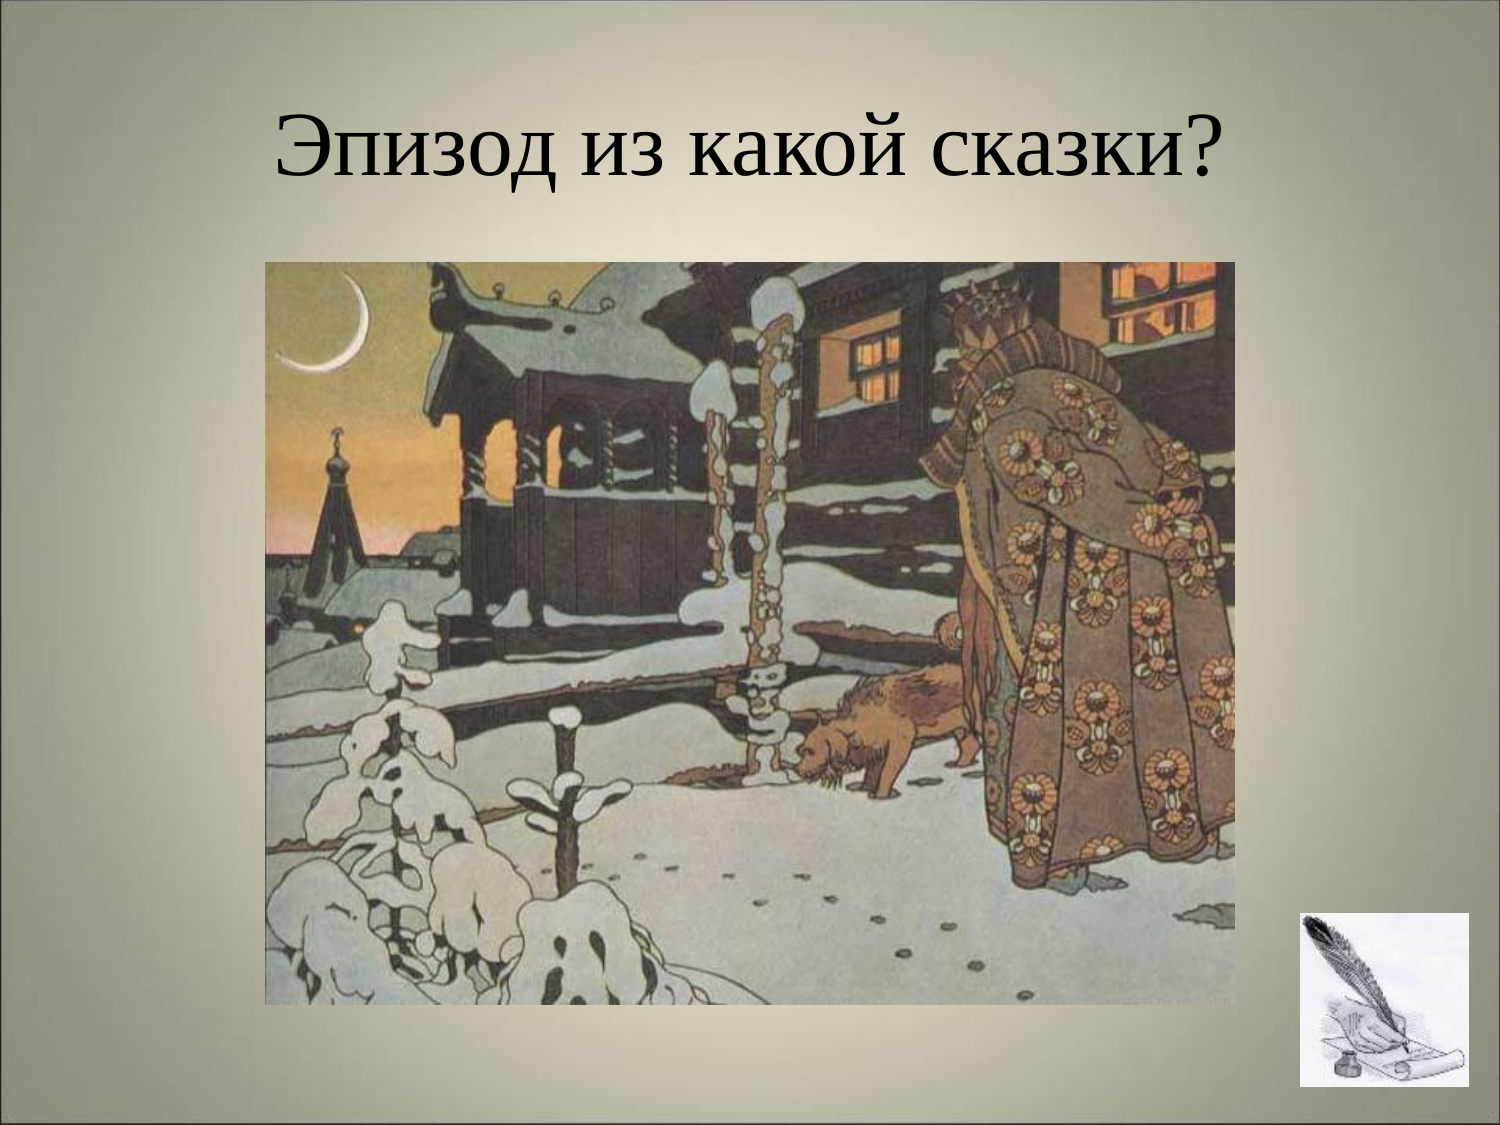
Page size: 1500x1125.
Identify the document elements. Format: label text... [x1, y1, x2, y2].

title Эпизод из какой сказки? [74, 44, 1426, 233]
picture [0, 0, 1500, 1125]
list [264, 262, 1236, 1006]
